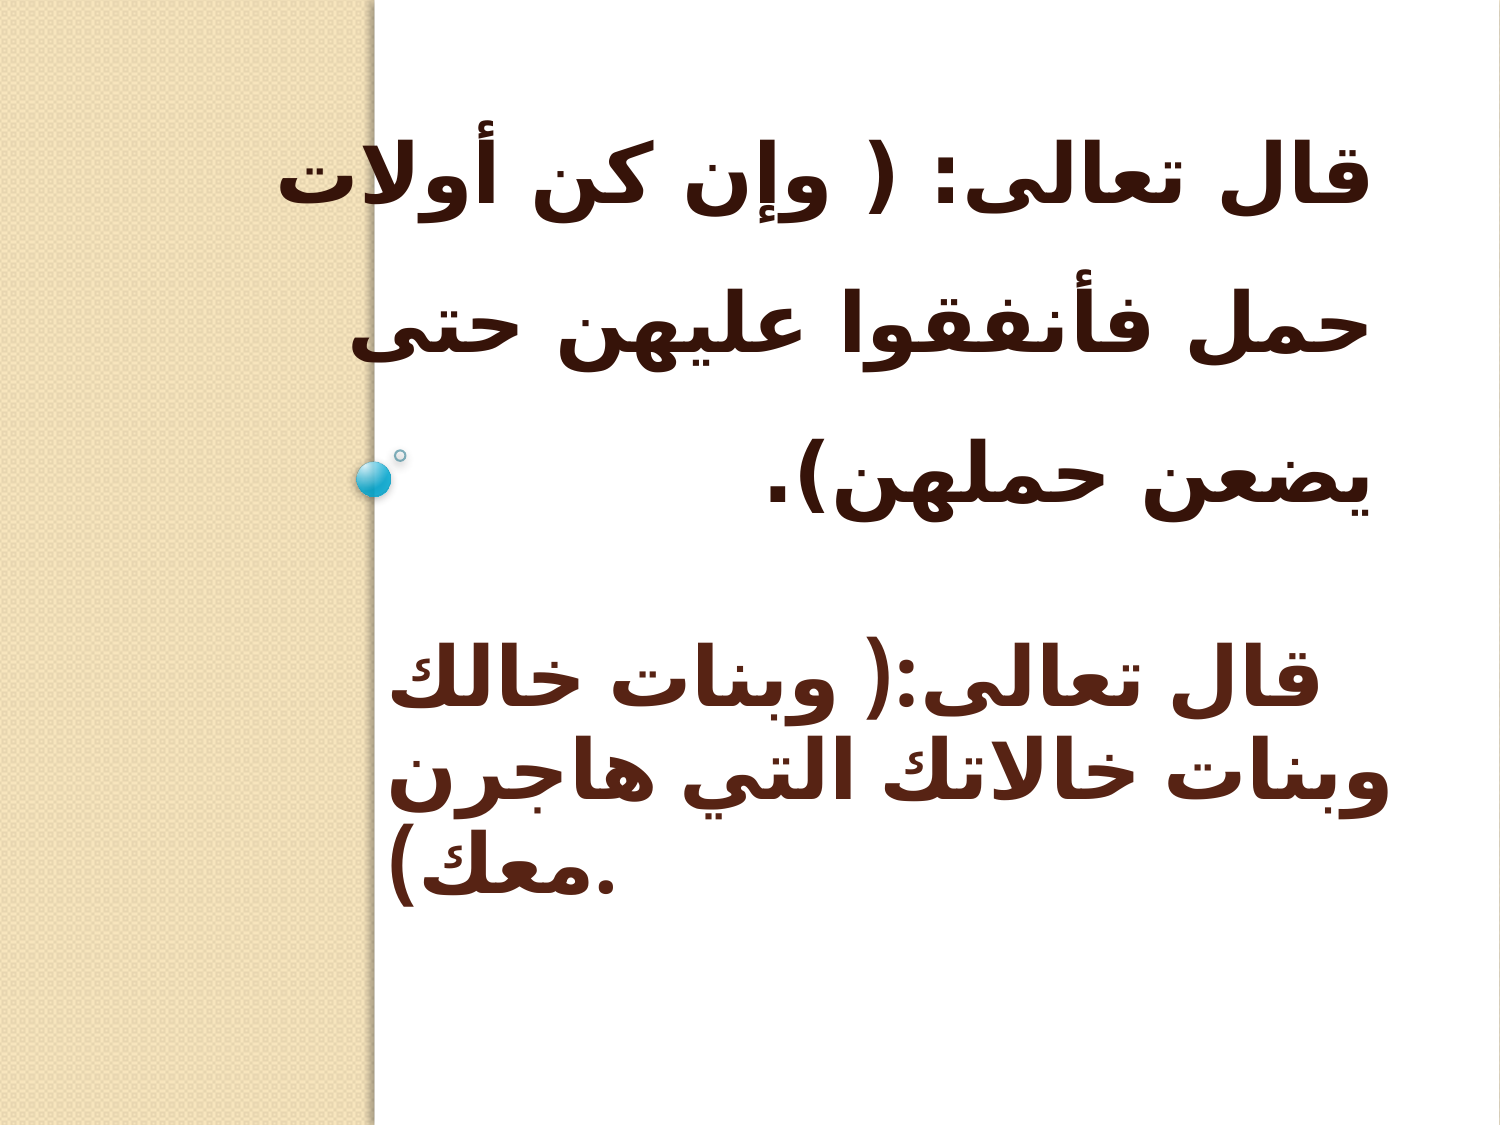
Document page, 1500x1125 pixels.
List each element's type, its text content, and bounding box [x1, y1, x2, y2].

list قال تعالى: ( وإن كن أولات حمل فأنفقوا عليهن حتى يضعن حملهن). [118, 267, 1394, 527]
title قال تعالى:( وبنات خالك وبنات خالاتك التي هاجرن معك). [371, 621, 1422, 997]
